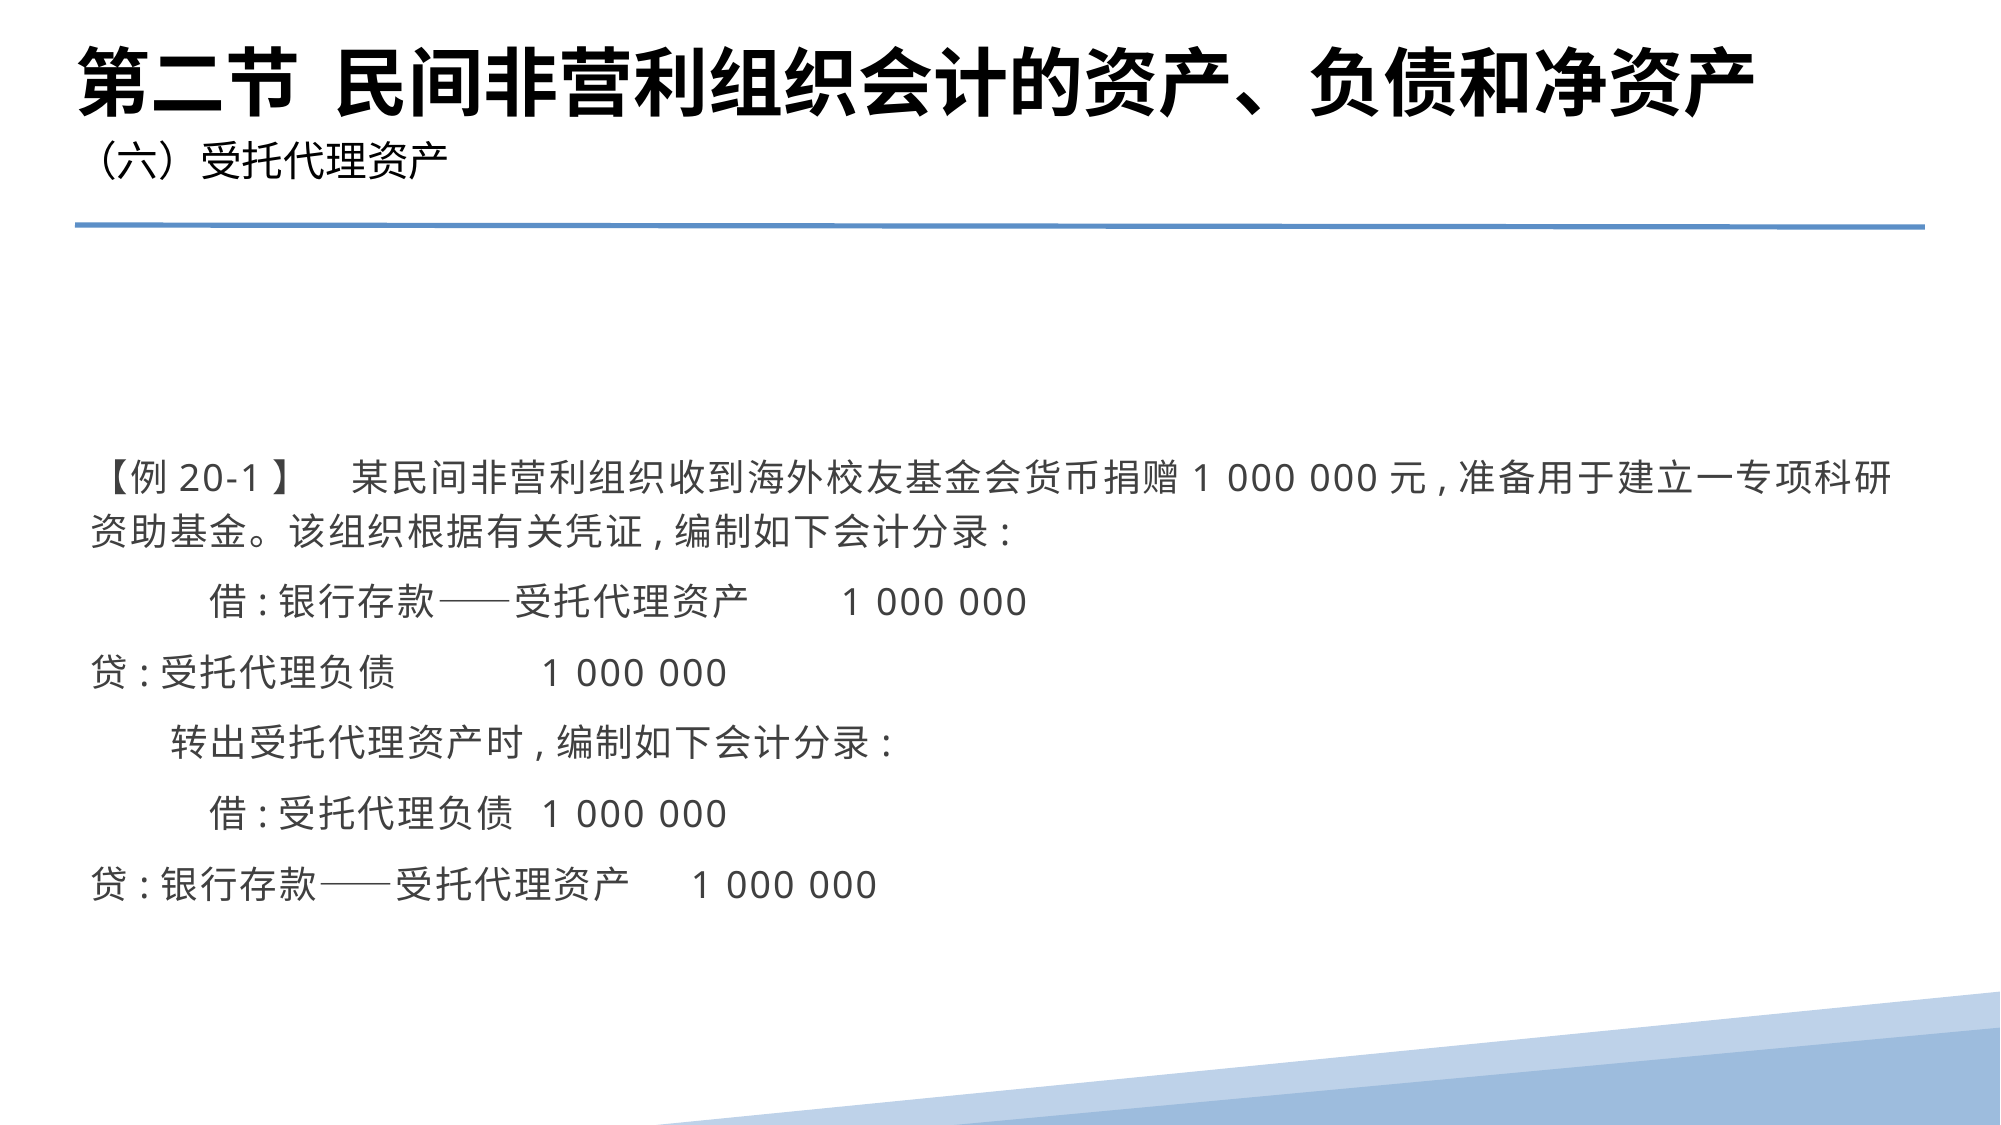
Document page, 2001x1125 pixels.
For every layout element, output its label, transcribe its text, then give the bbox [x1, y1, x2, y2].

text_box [74, 224, 1925, 228]
text_box 【例20-1】 某民间非营利组织收到海外校友基金会货币捐赠1 000 000元,准备用于建立一专项科研资助基金。该组织根据有关凭证,编制如下会计分录: 借:银行存款——受托代理资产 1 000 000 贷:受托代理负债 1 000 000 转出受托代理资产时,编制如下会计分录: 借:受托代理负债 1 000 000 贷:银行存款——受托代理资产 1 000 000 [80, 275, 1920, 1075]
text_box 第二节 民间非营利组织会计的资产、负债和净资产 [75, 24, 1925, 124]
text_box （六）受托代理资产 [75, 124, 1925, 200]
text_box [656, 991, 2000, 1125]
